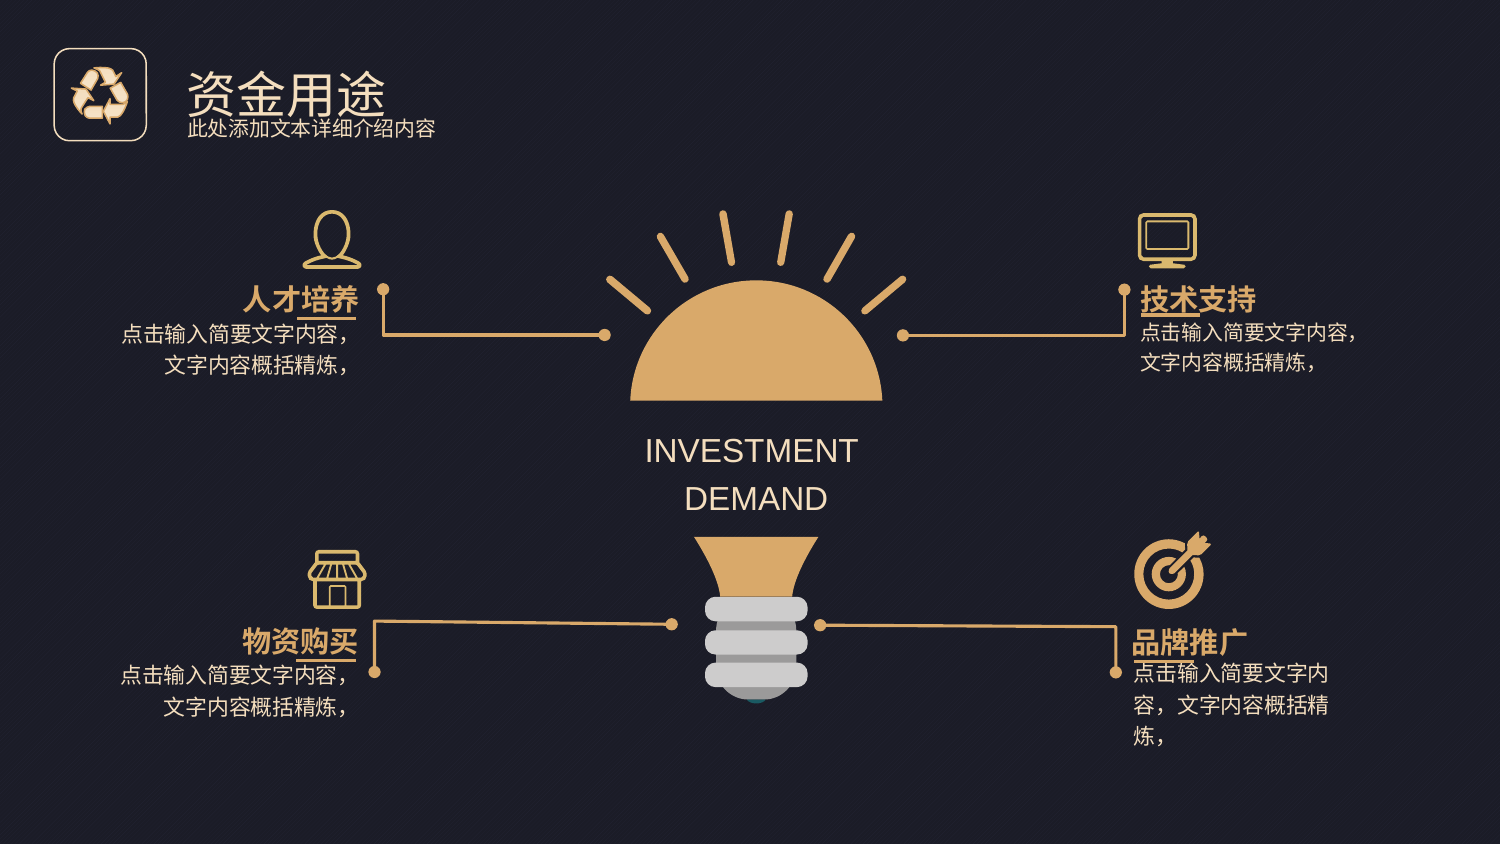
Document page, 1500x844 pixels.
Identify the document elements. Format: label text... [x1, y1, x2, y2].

text_box 资金用途 [171, 43, 526, 131]
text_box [53, 48, 147, 141]
text_box 此处添加文本详细介绍内容 [172, 103, 457, 146]
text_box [93, 209, 1373, 756]
